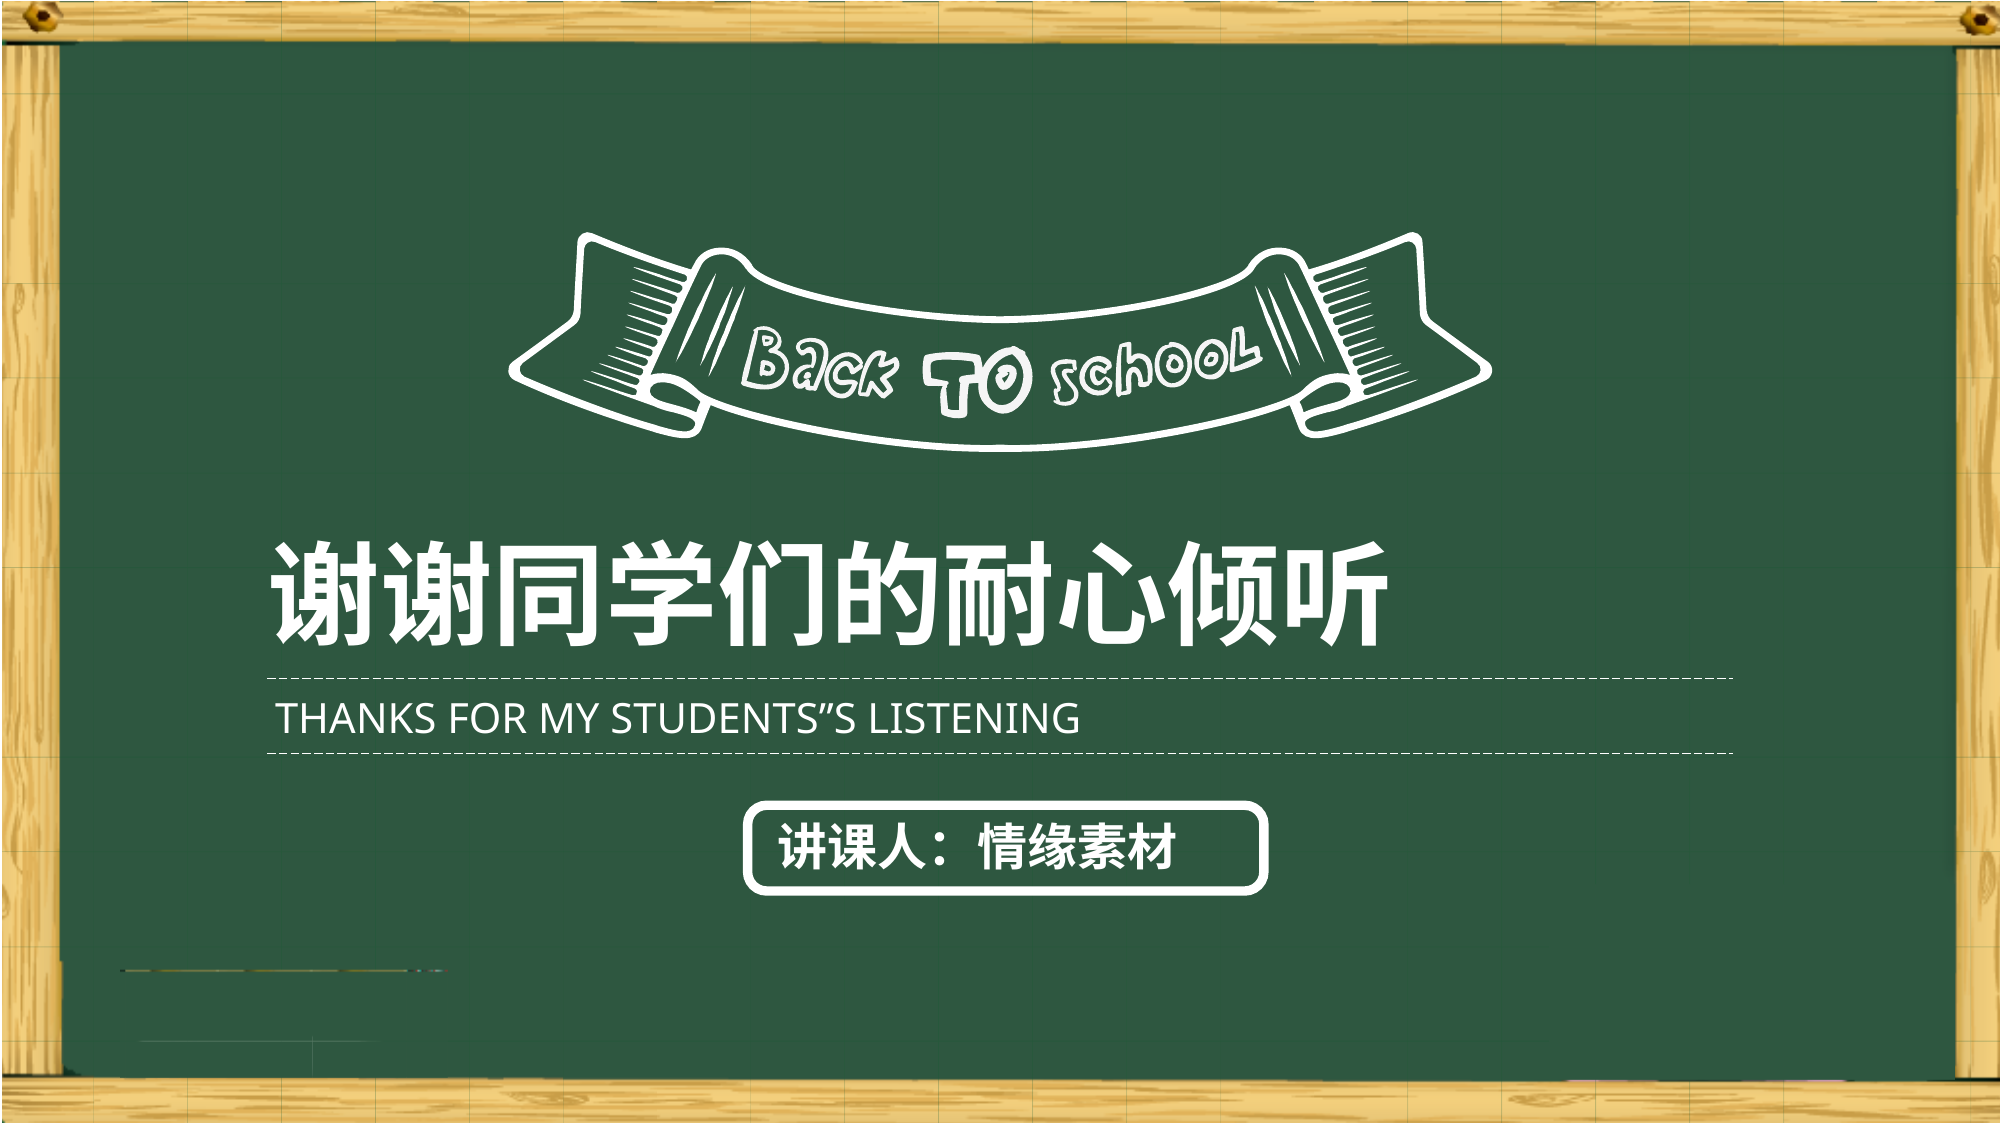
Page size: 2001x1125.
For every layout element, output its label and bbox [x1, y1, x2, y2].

text_box [267, 678, 1733, 754]
picture [0, 0, 2000, 1123]
text_box [507, 231, 1493, 452]
